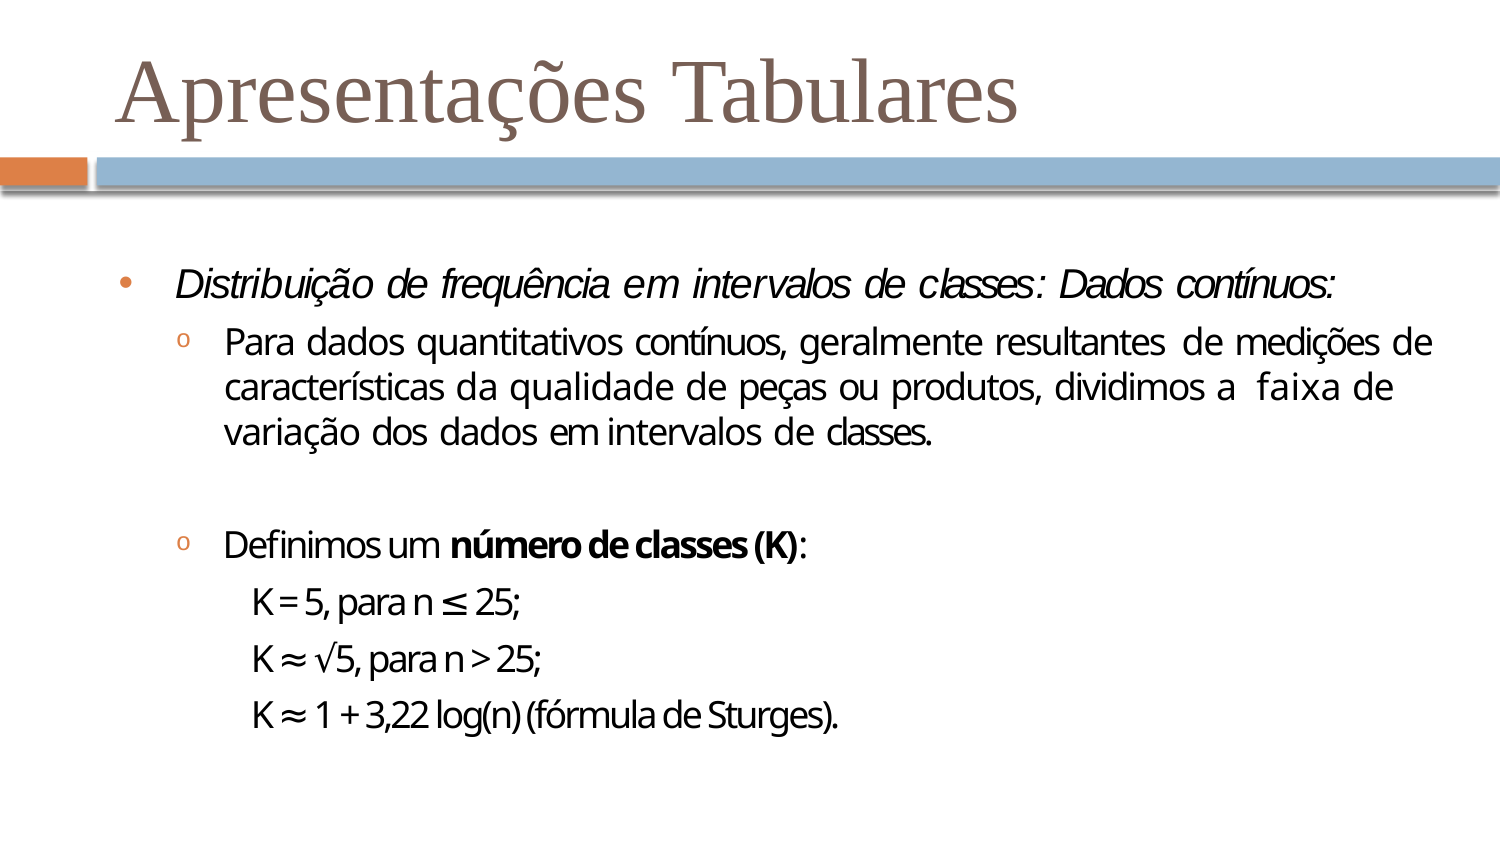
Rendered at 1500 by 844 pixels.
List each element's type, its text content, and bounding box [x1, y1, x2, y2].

picture [0, 156, 1500, 203]
text_box Distribuição de frequência em intervalos de classes: Dados contínuos: Para dados quantitativos contínuos, geralmente resultantes de medições de características da qualidade de peças ou produtos, dividimos a faixa de variação dos dados em intervalos de classes. Definimos um número de classes (K): K = 5, para n ≤ 25; K ≈ √5, para n > 25; K ≈ 1 + 3,22 log(n) (fórmula de Sturges). [112, 241, 1469, 737]
title Apresentações Tabulares [112, 28, 1027, 172]
